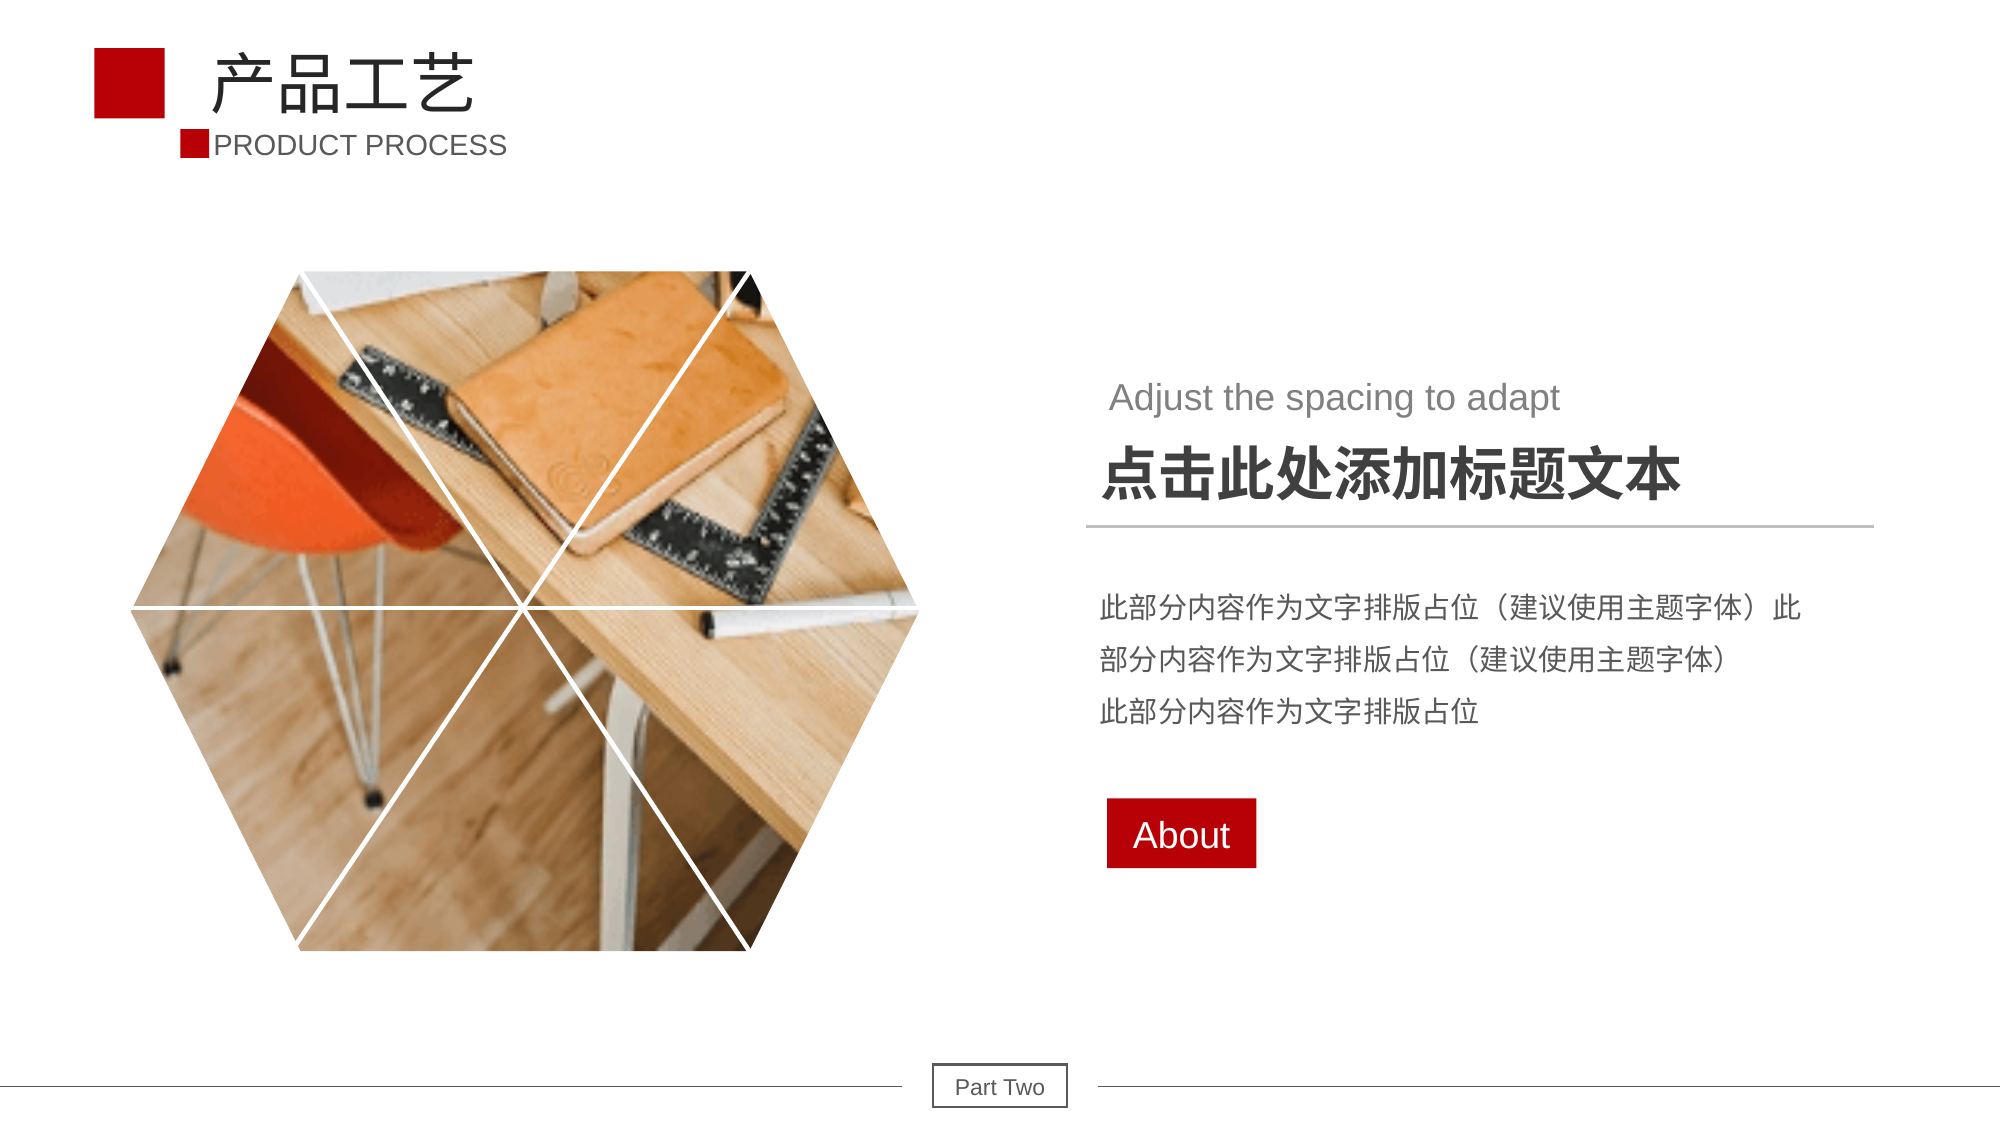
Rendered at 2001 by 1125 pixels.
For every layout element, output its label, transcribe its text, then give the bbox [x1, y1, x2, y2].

text_box About [1106, 797, 1257, 869]
text_box 此部分内容作为文字排版占位（建议使用主题字体）此部分内容作为文字排版占位（建议使用主题字体） 此部分内容作为文字排版占位 [1084, 564, 1829, 737]
text_box Adjust the spacing to adapt [1094, 365, 1635, 425]
text_box [179, 128, 198, 159]
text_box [130, 271, 920, 964]
text_box PRODUCT PROCESS [198, 118, 523, 169]
text_box [93, 47, 166, 119]
text_box 产品工艺 [195, 34, 732, 129]
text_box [0, 1064, 2000, 1108]
text_box 点击此处添加标题文本 [1085, 430, 1829, 515]
